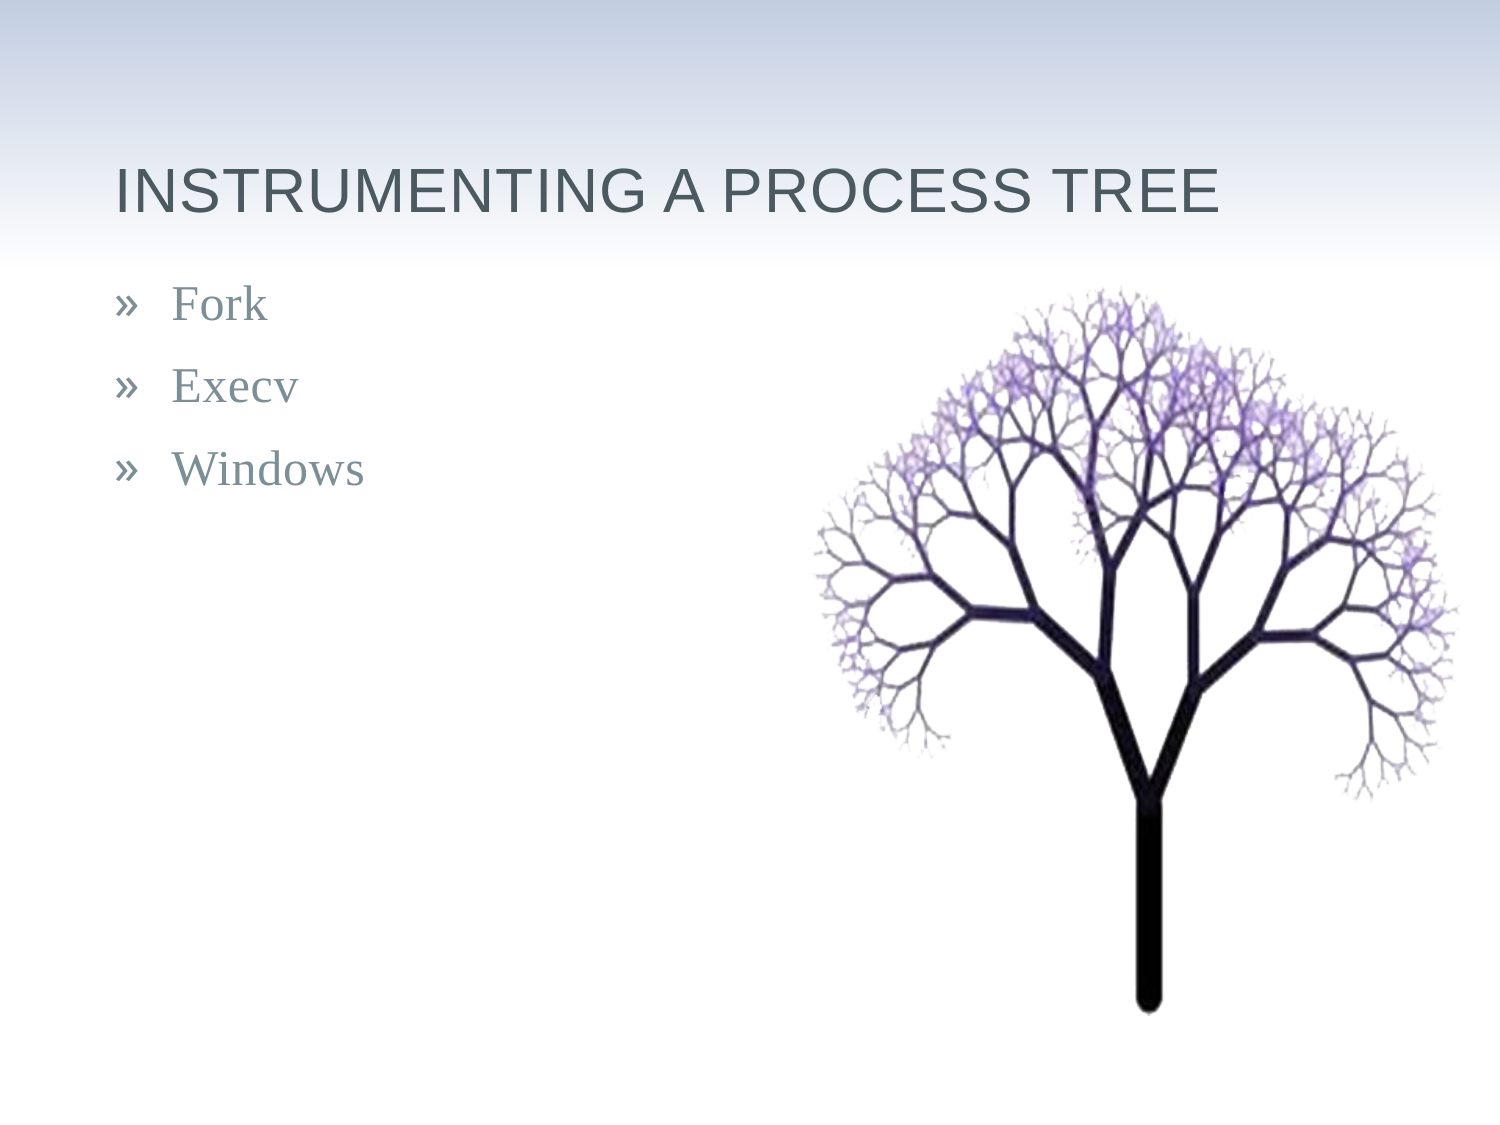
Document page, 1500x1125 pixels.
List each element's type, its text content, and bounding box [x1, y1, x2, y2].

list Fork Execv Windows [99, 262, 771, 938]
picture [771, 262, 1500, 1016]
title Instrumenting A Process tree [99, 45, 1400, 233]
